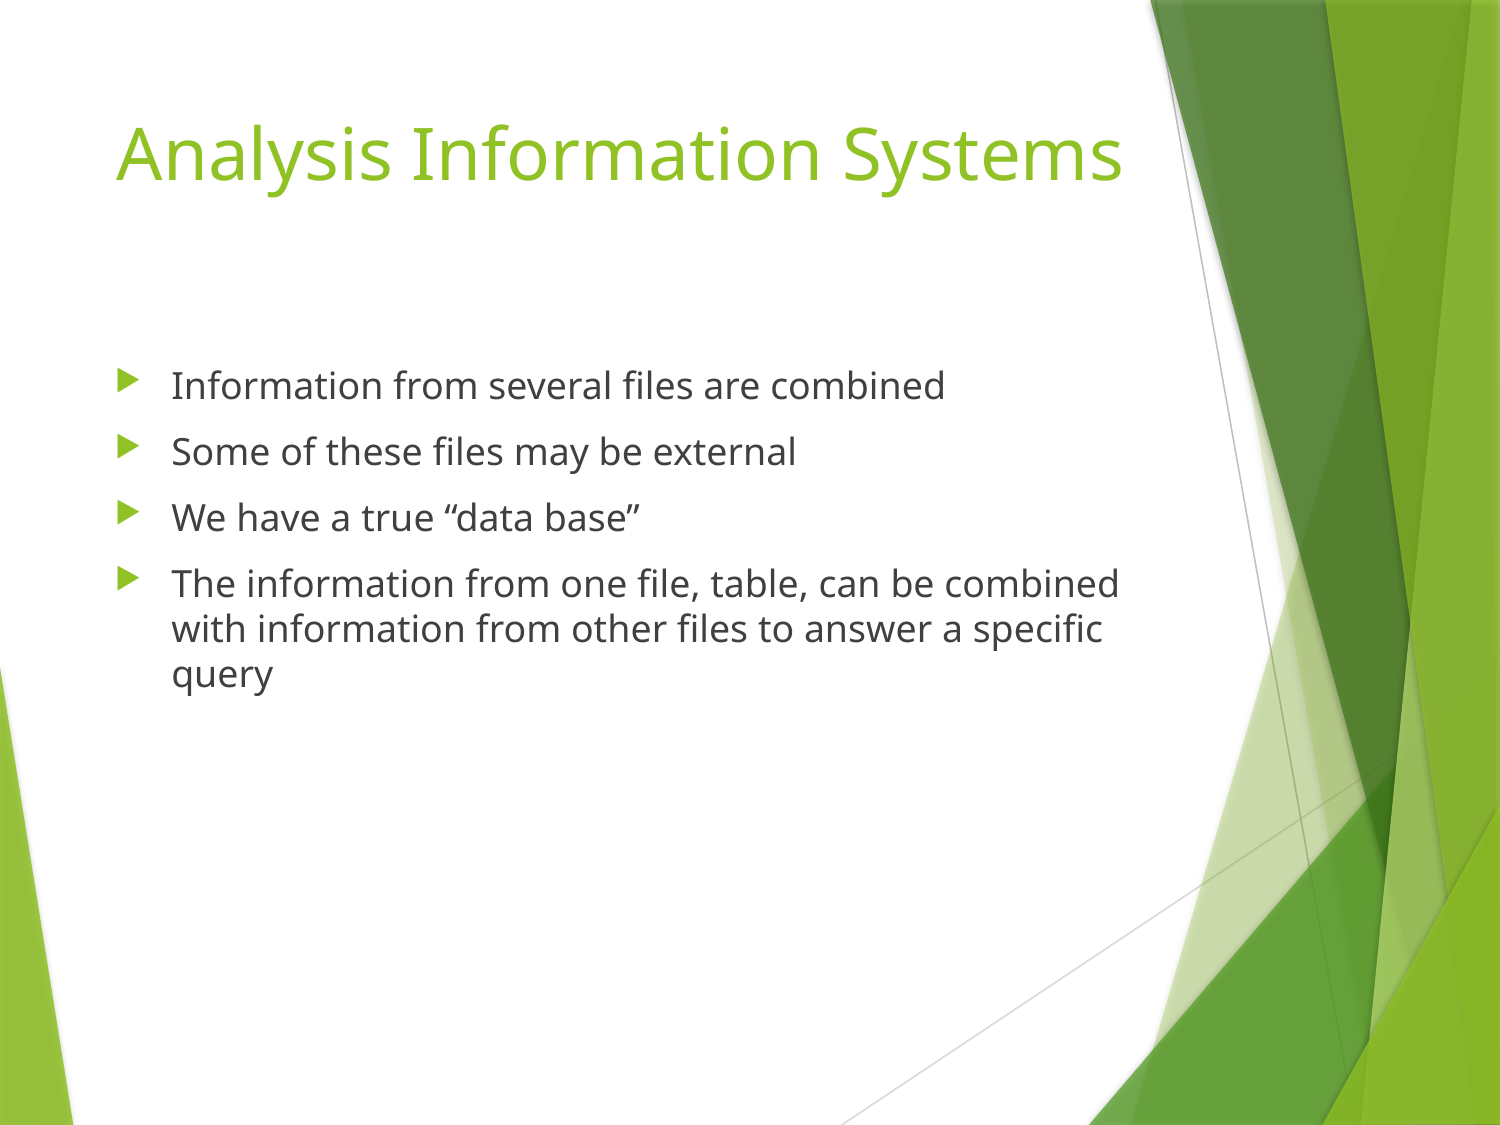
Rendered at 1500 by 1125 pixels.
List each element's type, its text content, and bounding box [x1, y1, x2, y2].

title Analysis Information Systems [99, 99, 1142, 317]
list Information from several files are combined Some of these files may be external We have a true “data base” The information from one file, table, can be combined with information from other files to answer a specific query [99, 354, 1142, 992]
